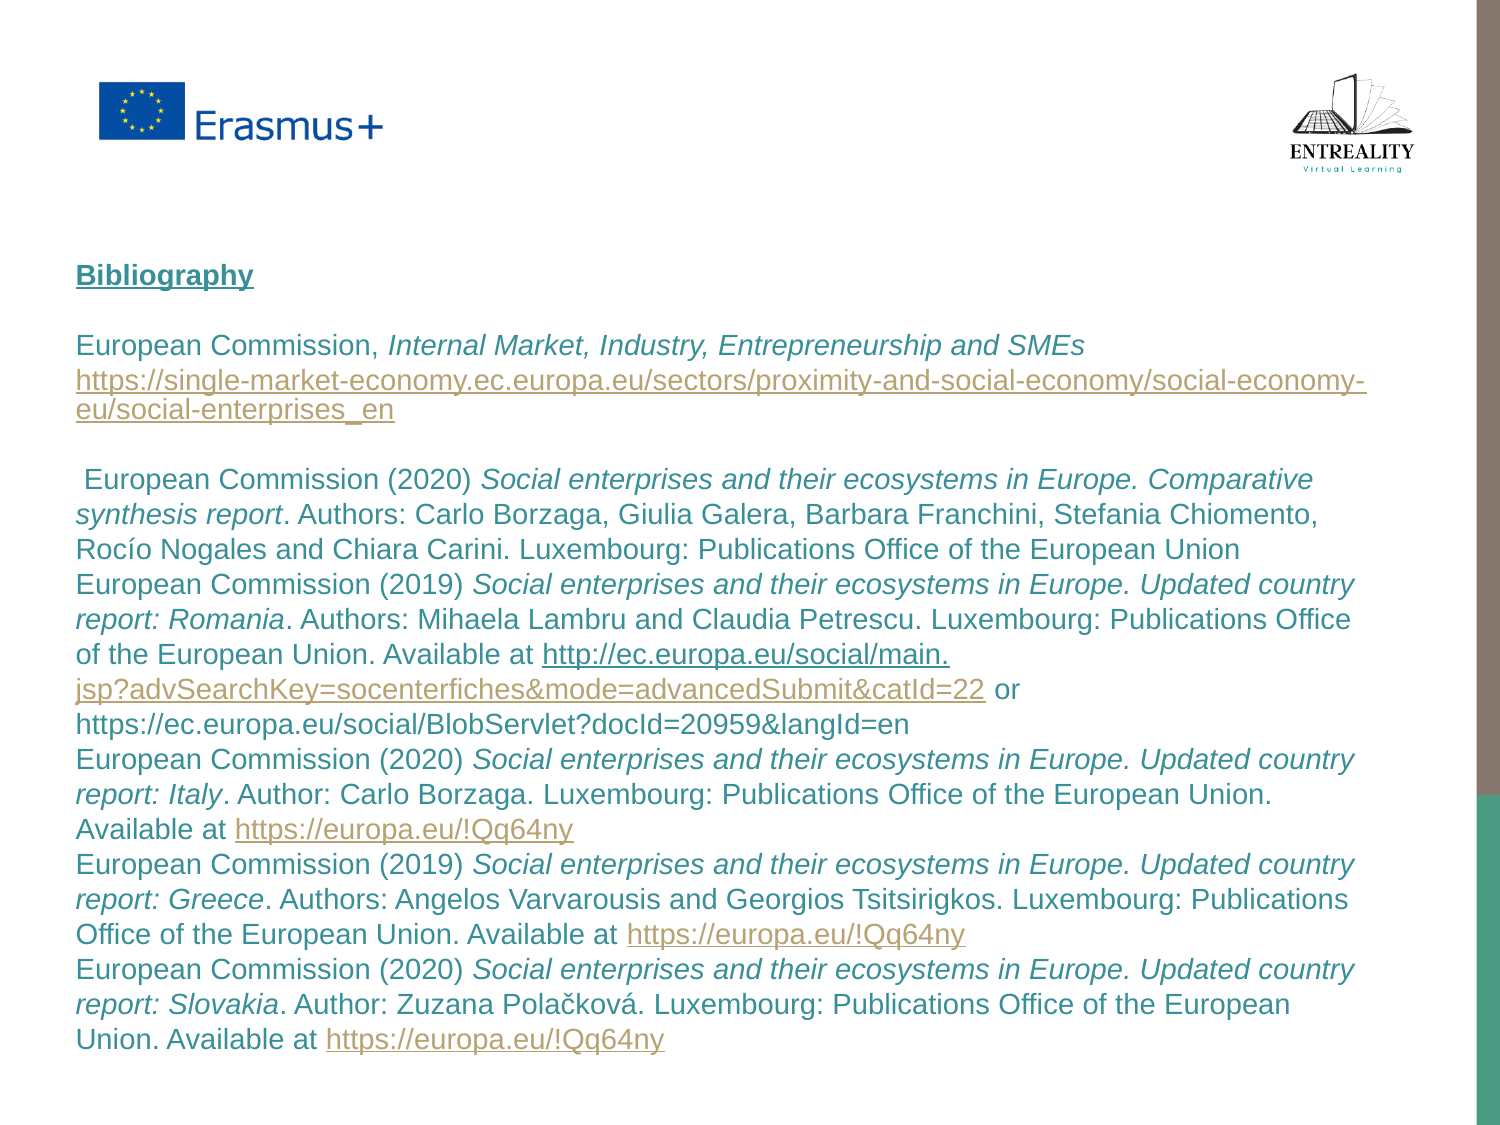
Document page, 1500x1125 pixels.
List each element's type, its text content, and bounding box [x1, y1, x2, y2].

picture [1246, 17, 1458, 229]
subtitle [105, 656, 1301, 751]
picture [81, 64, 399, 156]
title Bibliography European Commission, Internal Market, Industry, Entrepreneurship and SMEs https://single-market-economy.ec.europa.eu/sectors/proximity-and-social-economy/social-economy-eu/social-enterprises_en European Commission (2020) Social enterprises and their ecosystems in Europe. Comparative synthesis report. Authors: Carlo Borzaga, Giulia Galera, Barbara Franchini, Stefania Chiomento, Rocío Nogales and Chiara Carini. Luxembourg: Publications Office of the European Union European Commission (2019) Social enterprises and their ecosystems in Europe. Updated country report: Romania. Authors: Mihaela Lambru and Claudia Petrescu. Luxembourg: Publications Office of the European Union. Available at http://ec.europa.eu/social/main. jsp?advSearchKey=socenterfiches&mode=advancedSubmit&catId=22 or https://ec.europa.eu/social/BlobServlet?docId=20959&langId=en European Commission (2020) Social enterprises and their ecosystems in Europe. Updated country report: Italy. Author: Carlo Borzaga. Luxembourg: Publications Office of the European Union. Available at https://europa.eu/!Qq64ny European Commission (2019) Social enterprises and their ecosystems in Europe. Updated country report: Greece. Authors: Angelos Varvarousis and Georgios Tsitsirigkos. Luxembourg: Publications Office of the European Union. Available at https://europa.eu/!Qq64ny European Commission (2020) Social enterprises and their ecosystems in Europe. Updated country report: Slovakia. Author: Zuzana Polačková. Luxembourg: Publications Office of the European Union. Available at https://europa.eu/!Qq64ny [60, 382, 1385, 1010]
